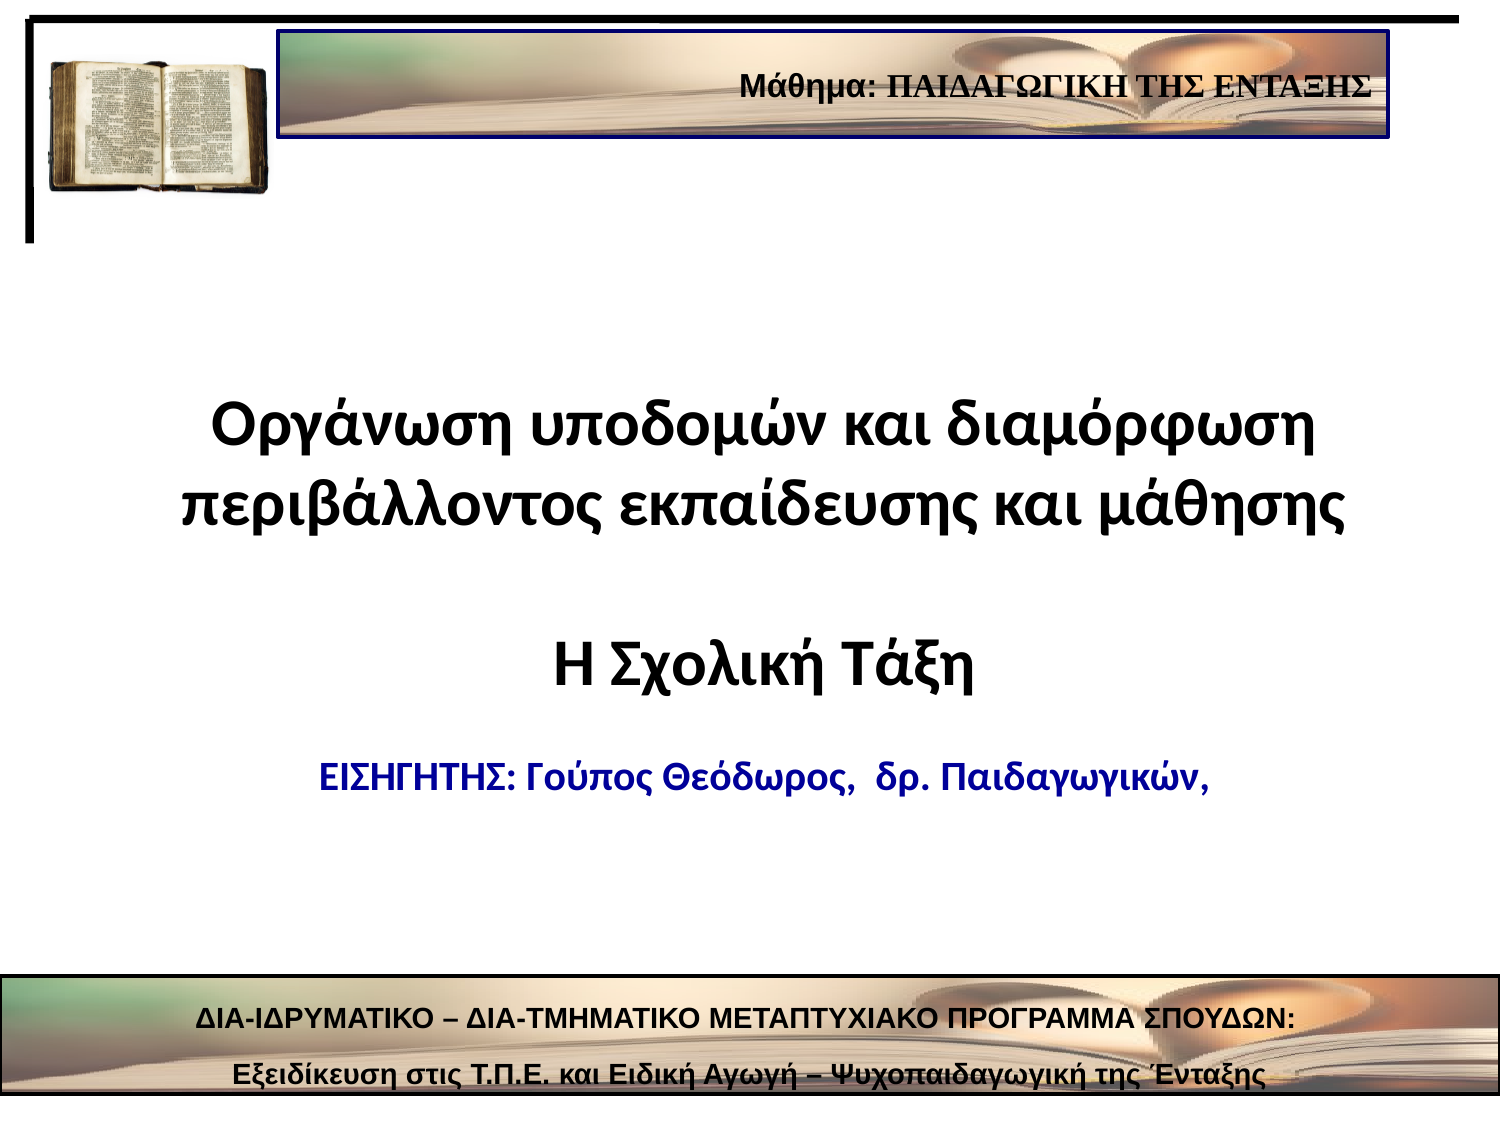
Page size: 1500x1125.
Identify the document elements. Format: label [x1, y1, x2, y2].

picture [40, 54, 274, 200]
text_box [0, 18, 1500, 1094]
